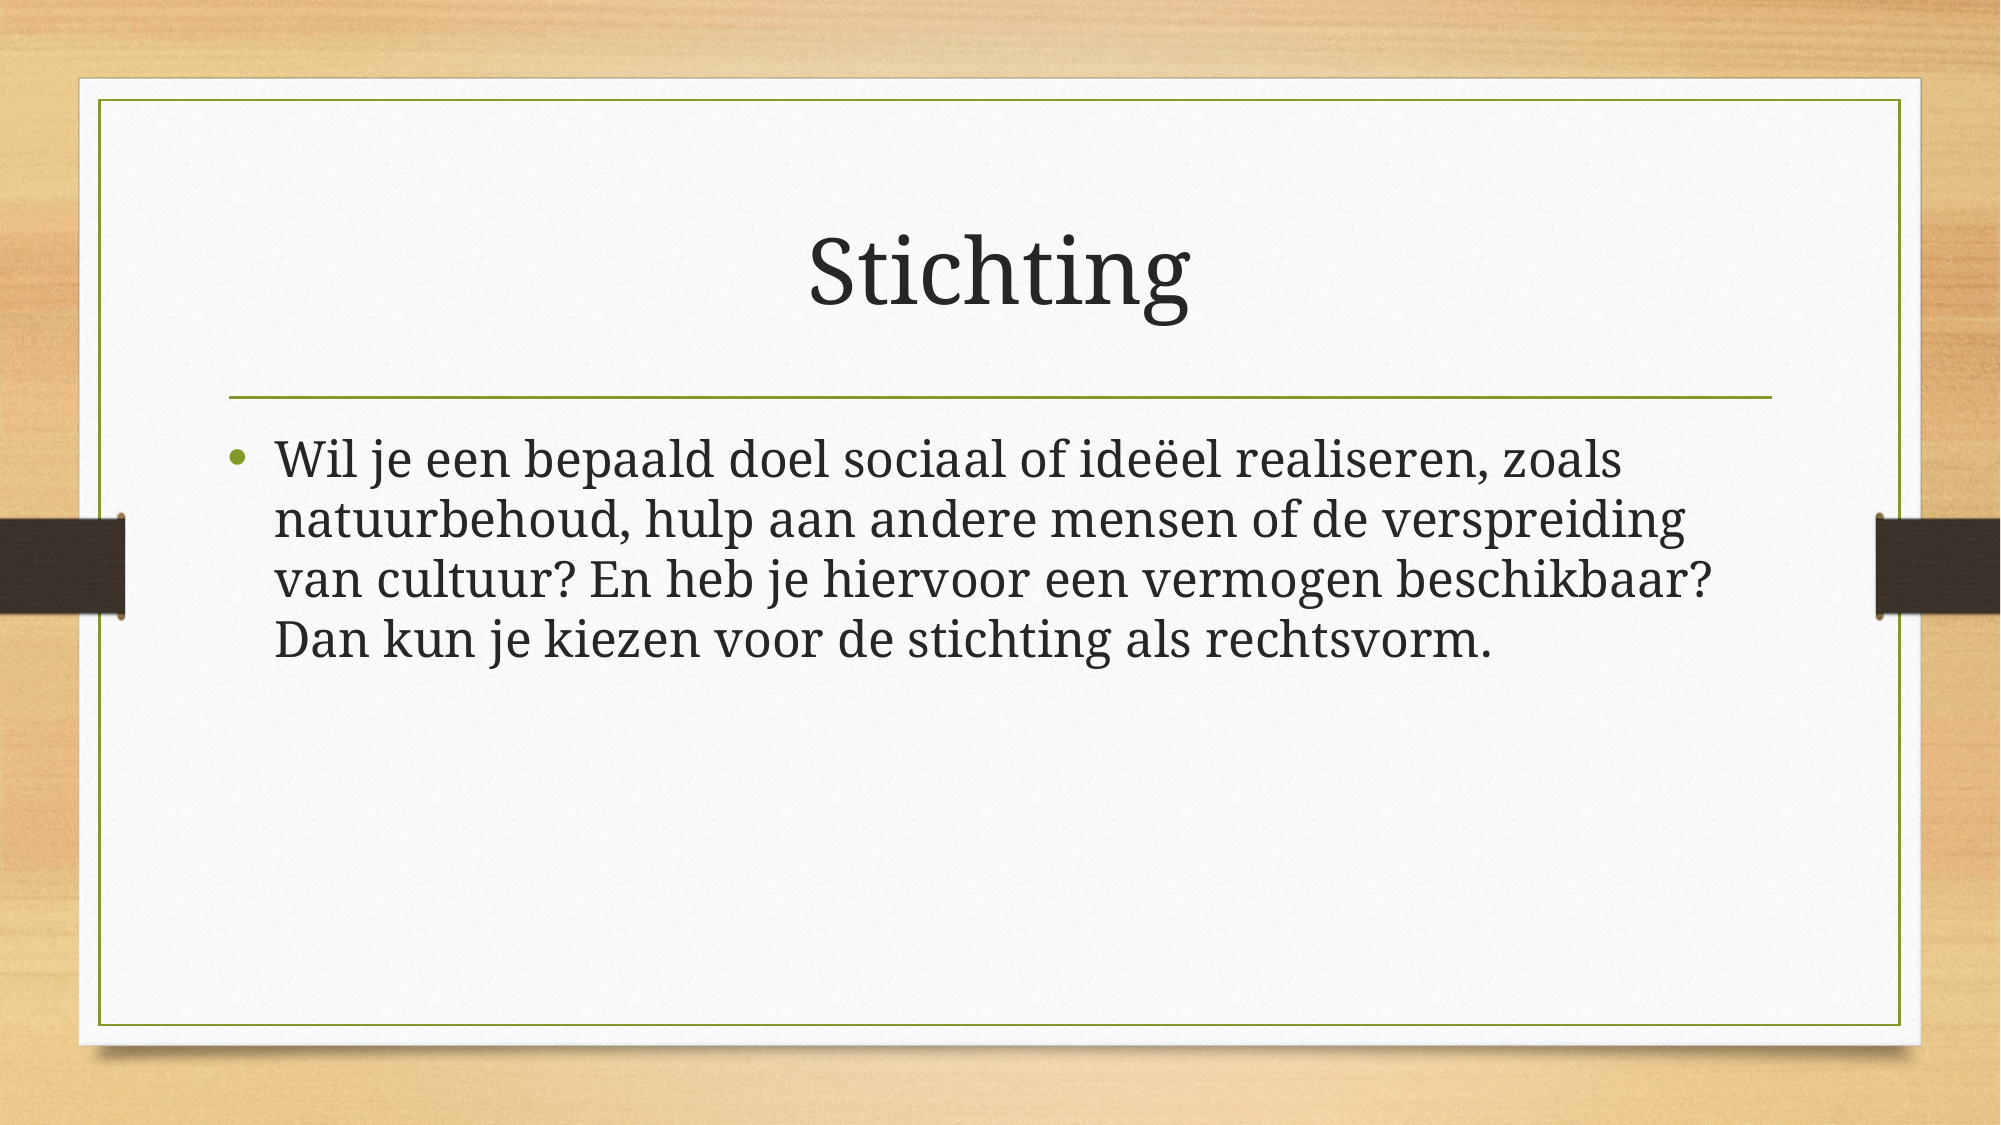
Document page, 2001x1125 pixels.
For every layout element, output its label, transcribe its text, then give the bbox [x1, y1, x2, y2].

list Wil je een bepaald doel sociaal of ideëel realiseren, zoals natuurbehoud, hulp aan andere mensen of de verspreiding van cultuur? En heb je hiervoor een vermogen beschikbaar? Dan kun je kiezen voor de stichting als rechtsvorm. [212, 419, 1788, 964]
picture [0, 0, 2001, 1125]
title Stichting [212, 161, 1788, 375]
